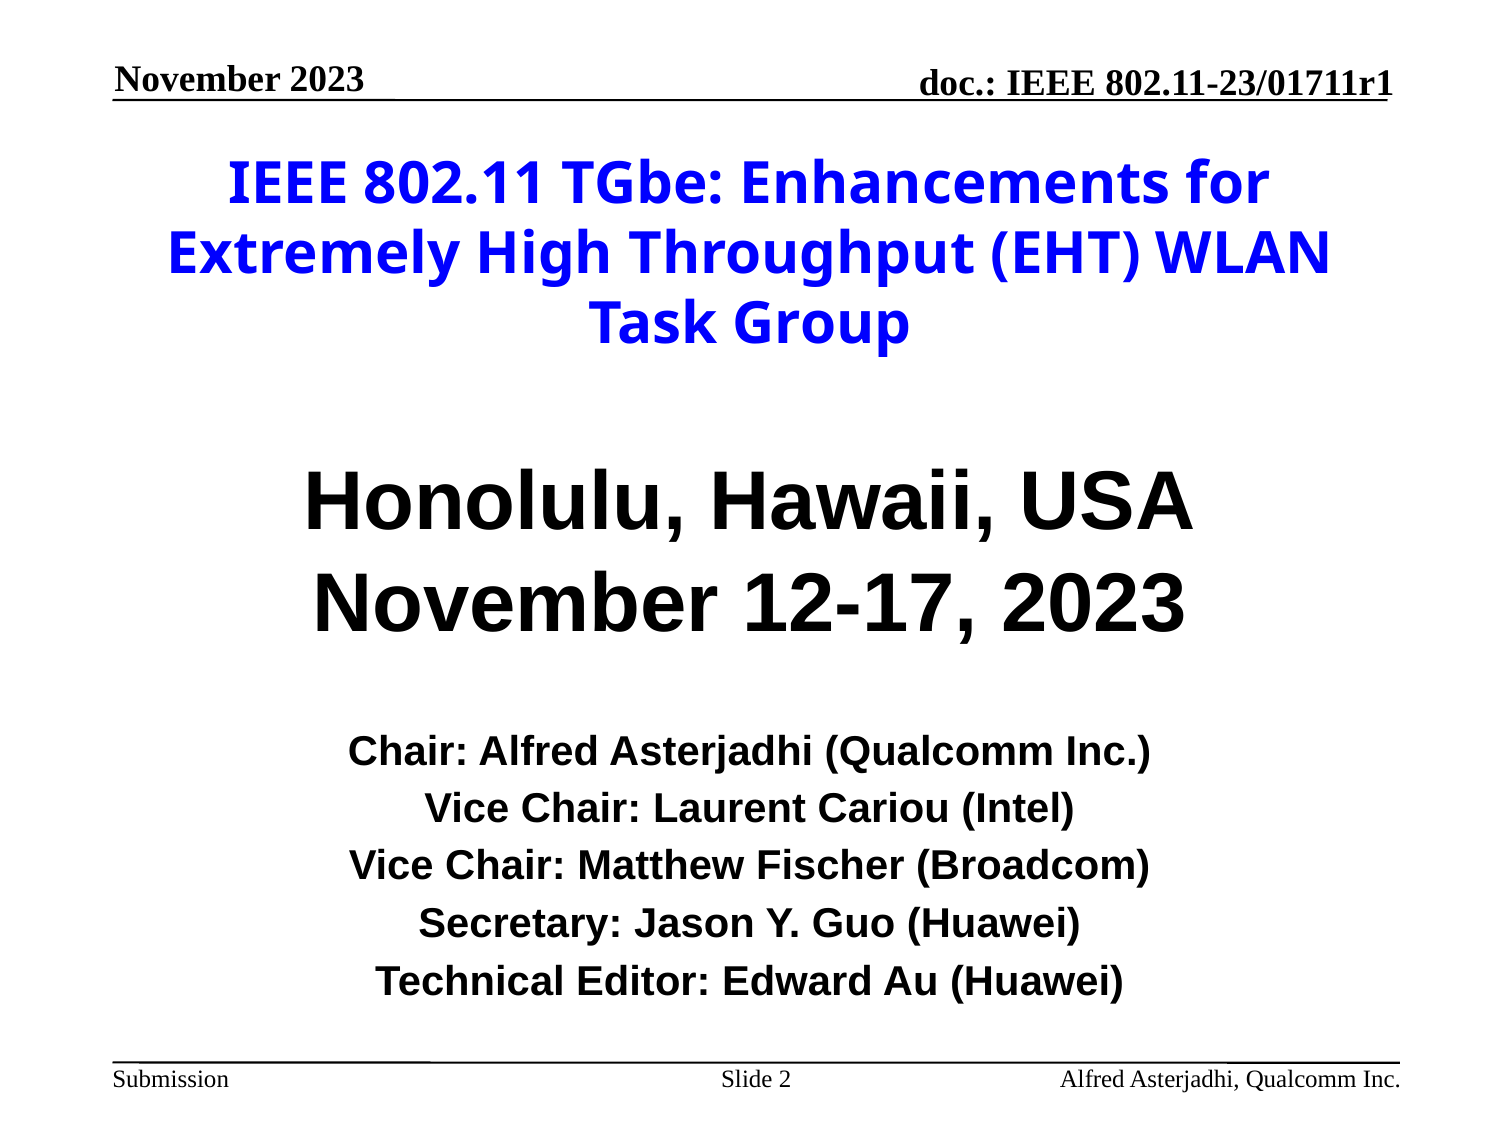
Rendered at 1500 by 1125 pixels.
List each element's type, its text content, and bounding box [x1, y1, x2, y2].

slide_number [114, 54, 493, 100]
footer Alfred Asterjadhi, Qualcomm Inc. [878, 1061, 1402, 1093]
title IEEE 802.11 TGbe: Enhancements for Extremely High Throughput (EHT) WLAN Task Group [112, 112, 1388, 388]
slide_number Slide 2 [712, 1061, 800, 1123]
list Honolulu, Hawaii, USA November 12-17, 2023 Chair: Alfred Asterjadhi (Qualcomm Inc.) Vice Chair: Laurent Cariou (Intel) Vice Chair: Matthew Fischer (Broadcom) Secretary: Jason Y. Guo (Huawei) Technical Editor: Edward Au (Huawei) [112, 449, 1388, 1063]
